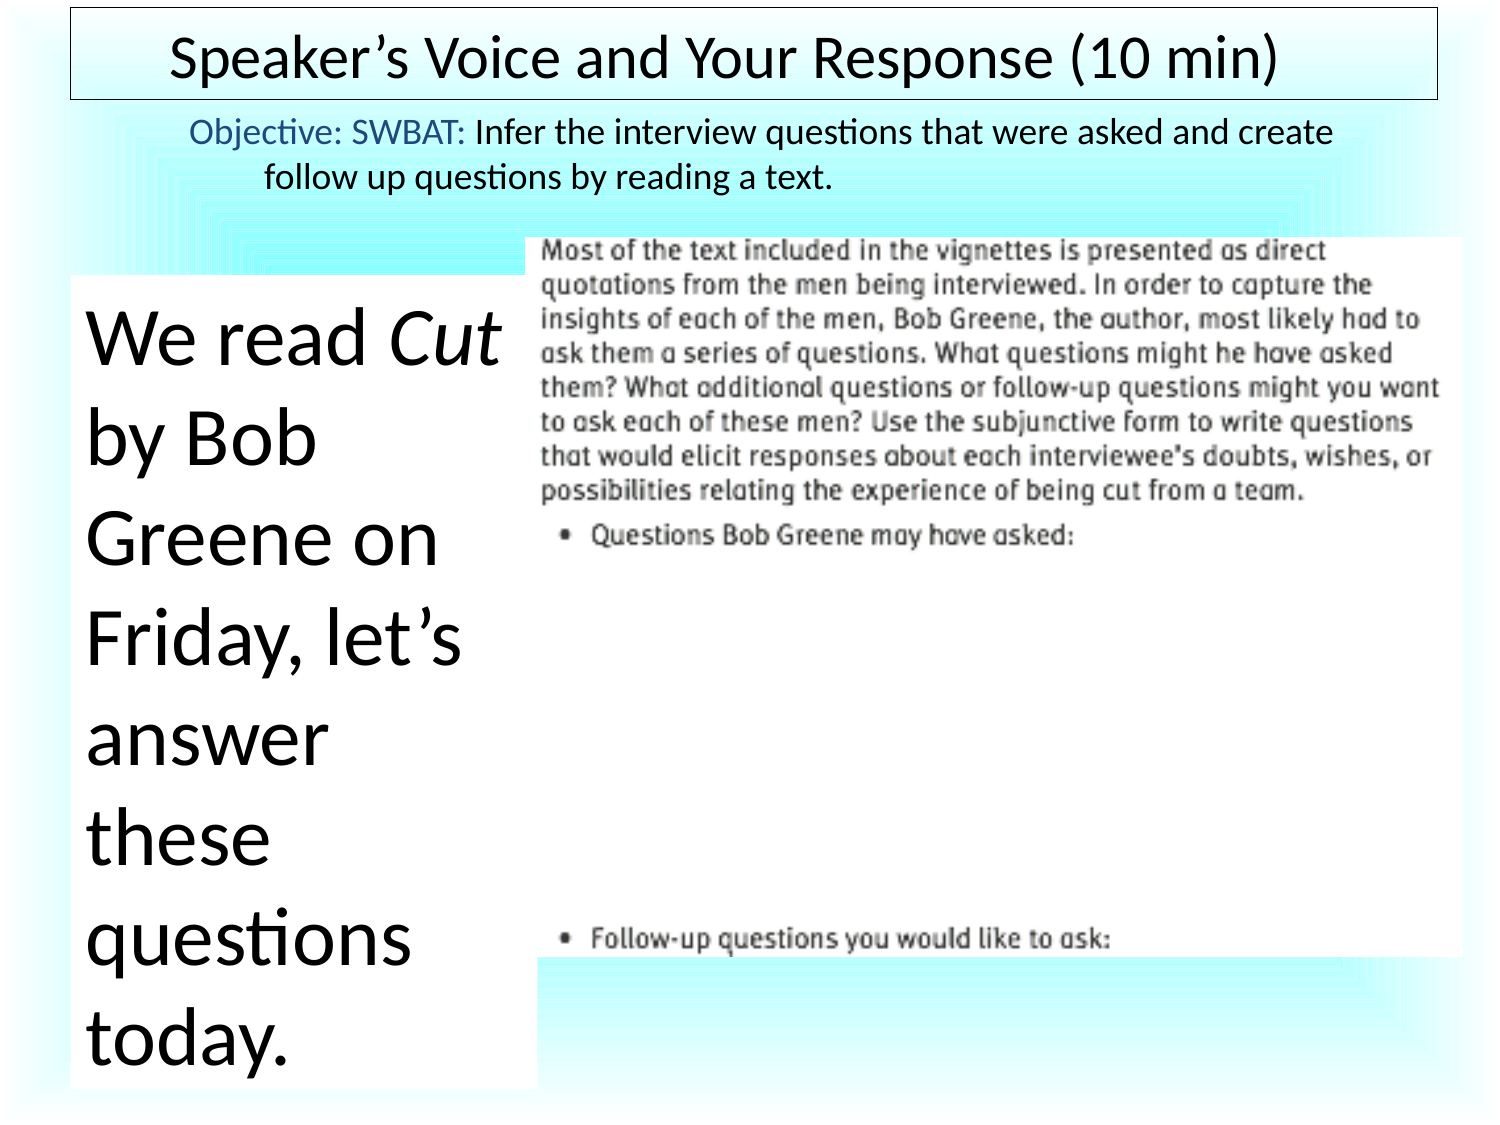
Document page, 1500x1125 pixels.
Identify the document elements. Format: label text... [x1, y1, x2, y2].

text_box We read Cut by Bob Greene on Friday, let’s answer these questions today. [70, 274, 538, 1090]
picture [524, 237, 1463, 957]
text_box Objective: SWBAT: Infer the interview questions that were asked and create follow up questions by reading a text. [70, 99, 1413, 205]
title Speaker’s Voice and Your Response (10 min) [70, 7, 1438, 100]
